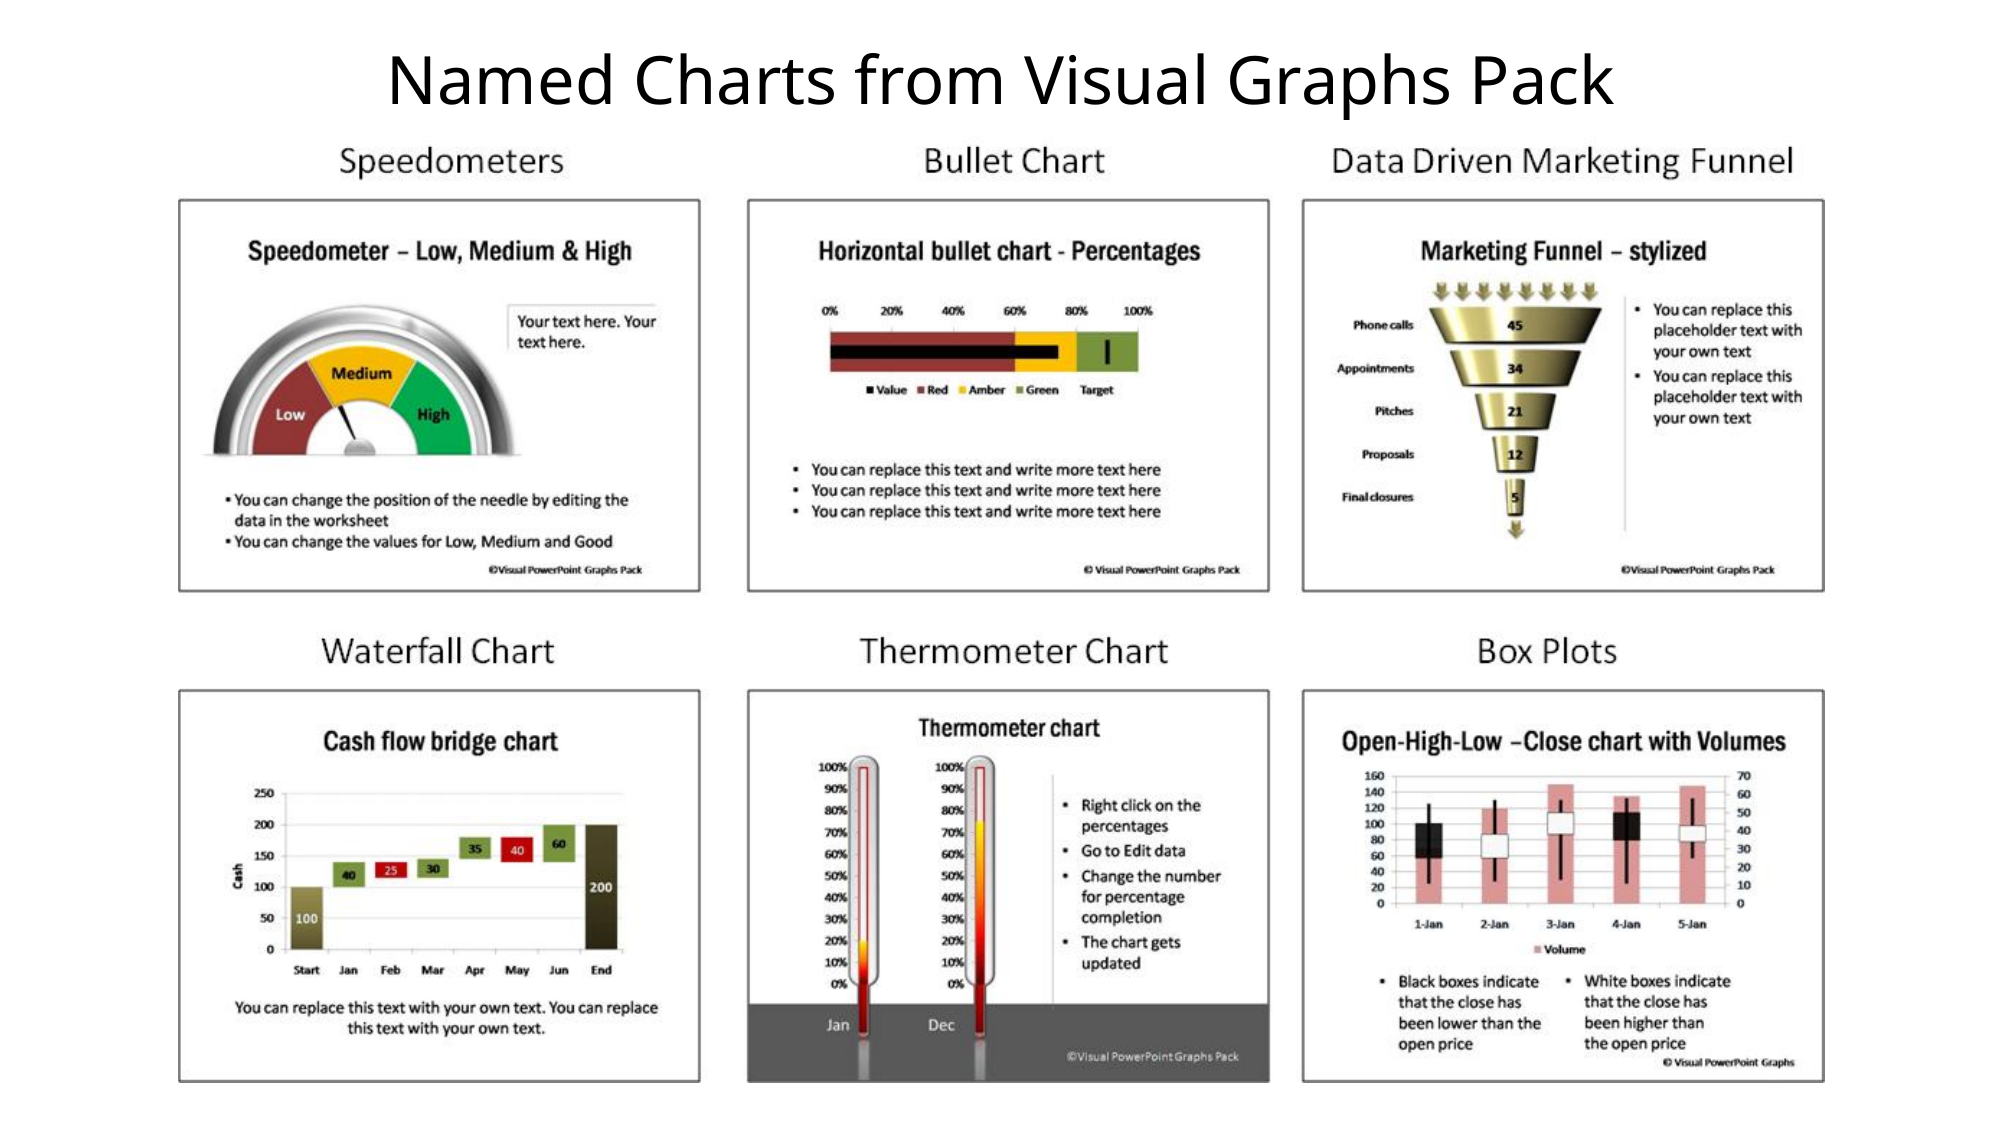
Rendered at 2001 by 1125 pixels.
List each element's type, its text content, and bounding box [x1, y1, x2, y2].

picture [178, 124, 1825, 1083]
title Named Charts from Visual Graphs Pack [333, 12, 1671, 123]
